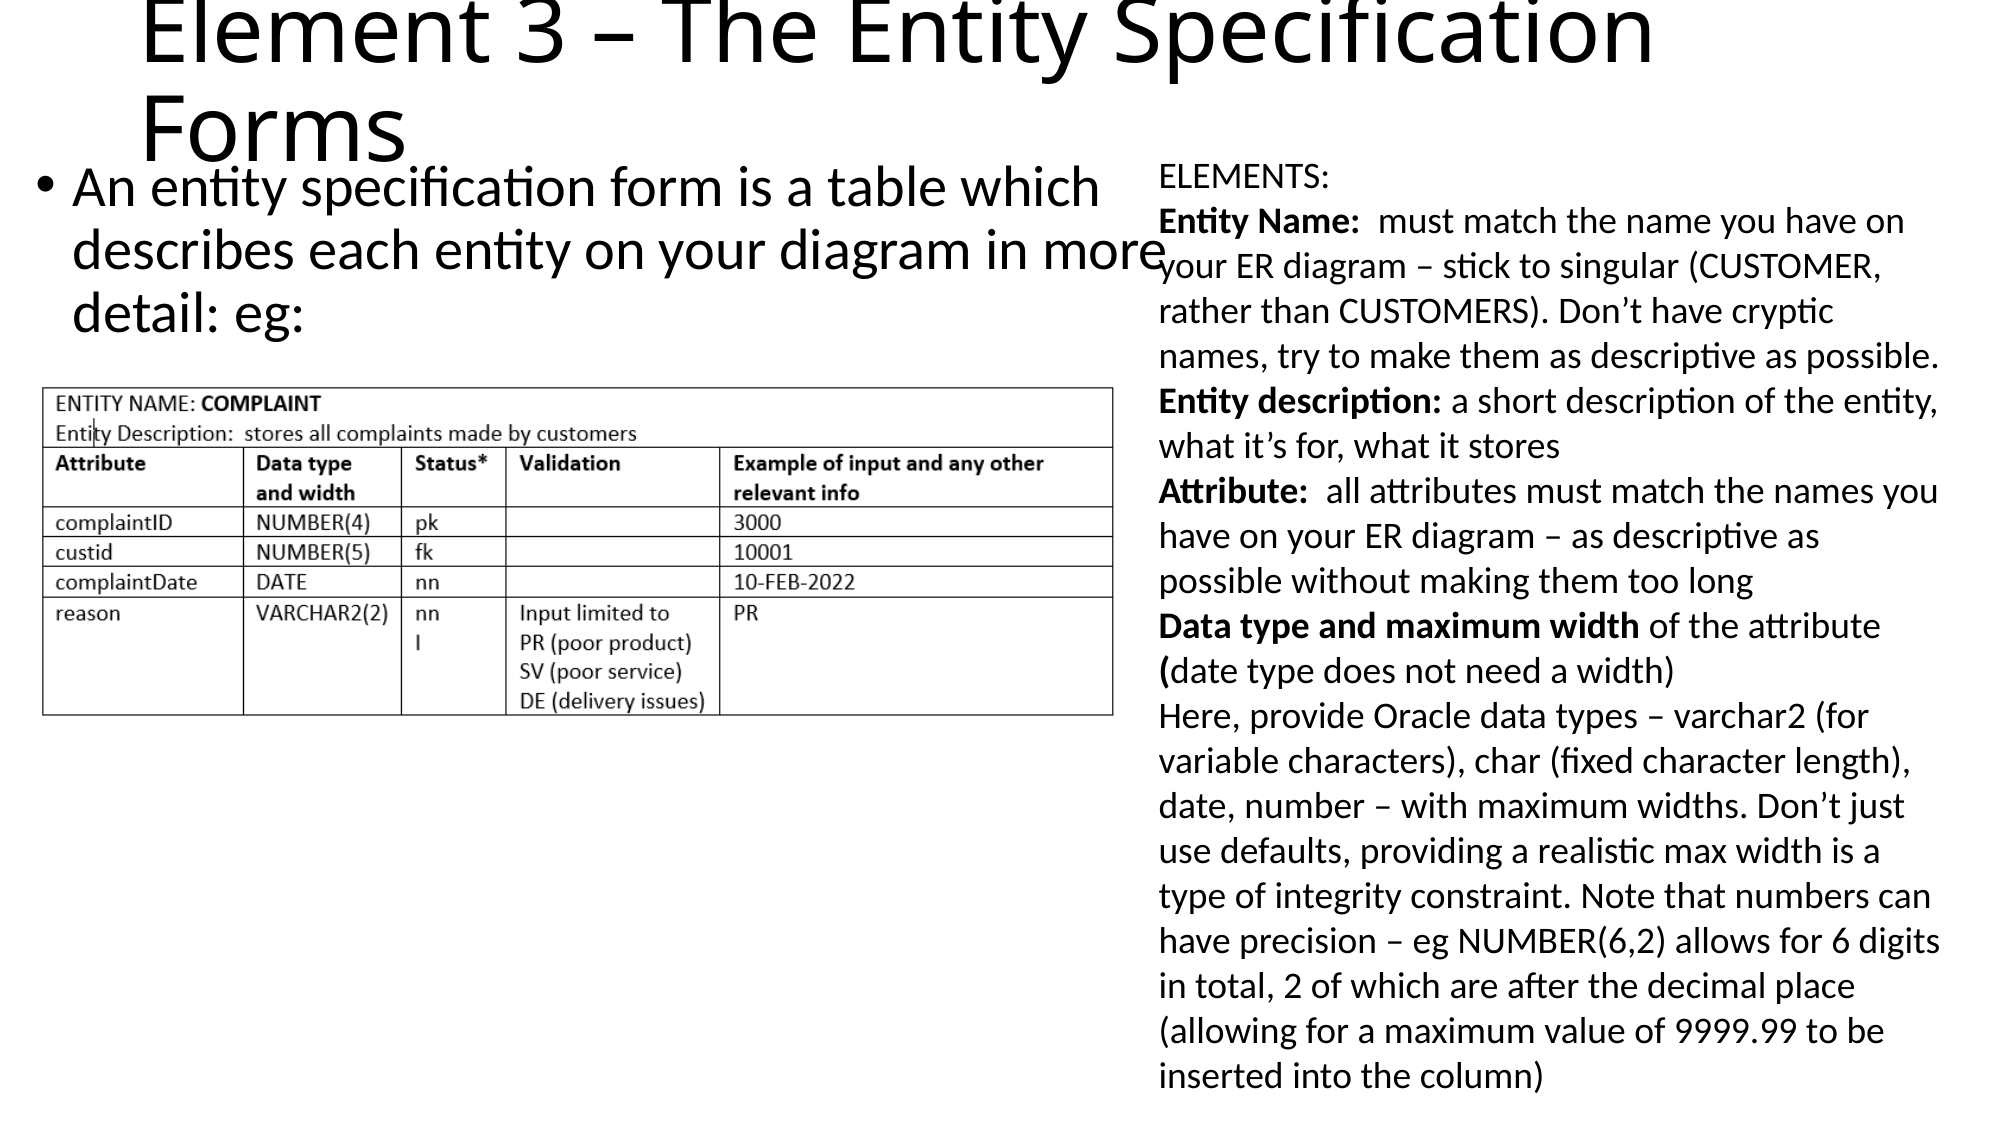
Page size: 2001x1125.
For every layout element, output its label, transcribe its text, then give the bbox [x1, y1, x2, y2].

title Element 3 – The Entity Specification Forms [123, 16, 1849, 148]
list An entity specification form is a table which describes each entity on your diagram in more detail: eg: [20, 148, 1143, 1014]
text_box ELEMENTS: Entity Name: must match the name you have on your ER diagram – stick to singular (CUSTOMER, rather than CUSTOMERS). Don’t have cryptic names, try to make them as descriptive as possible. Entity description: a short description of the entity, what it’s for, what it stores Attribute: all attributes must match the names you have on your ER diagram – as descriptive as possible without making them too long Data type and maximum width of the attribute (date type does not need a width) Here, provide Oracle data types – varchar2 (for variable characters), char (fixed character length), date, number – with maximum widths. Don’t just use defaults, providing a realistic max width is a type of integrity constraint. Note that numbers can have precision – eg NUMBER(6,2) allows for 6 digits in total, 2 of which are after the decimal place (allowing for a maximum value of 9999.99 to be inserted into the column) [1143, 143, 1966, 1104]
picture [34, 379, 1117, 724]
